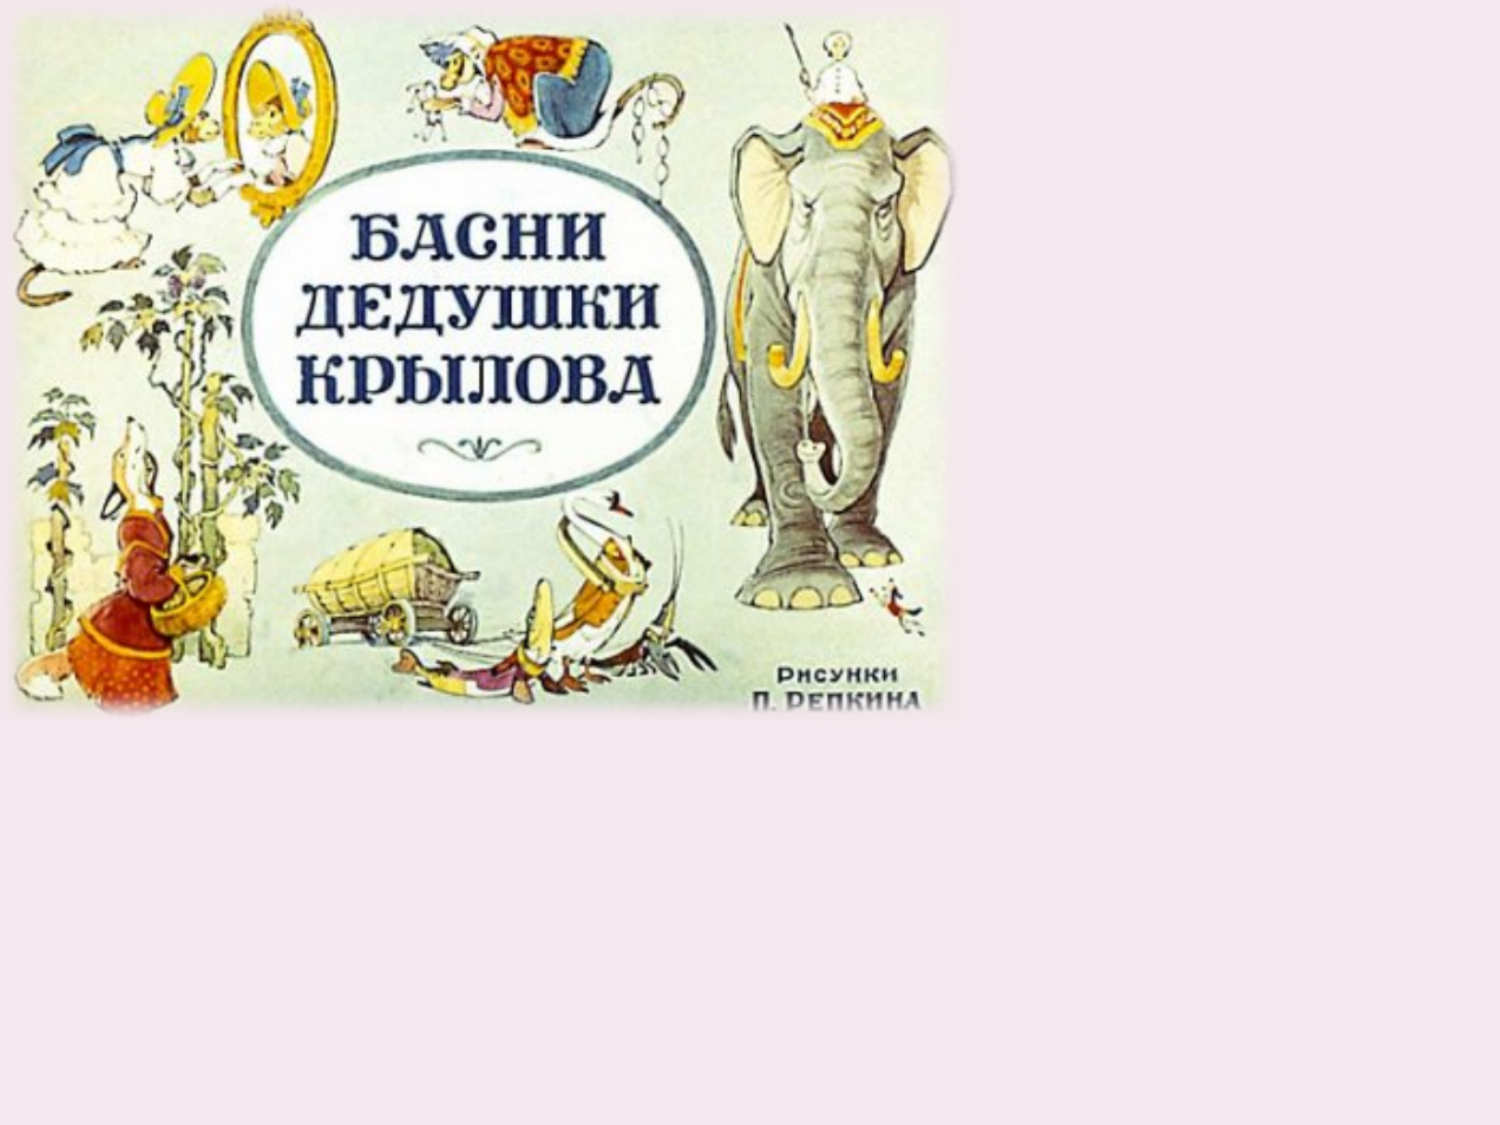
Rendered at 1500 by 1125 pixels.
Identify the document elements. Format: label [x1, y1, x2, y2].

picture [0, 0, 963, 723]
